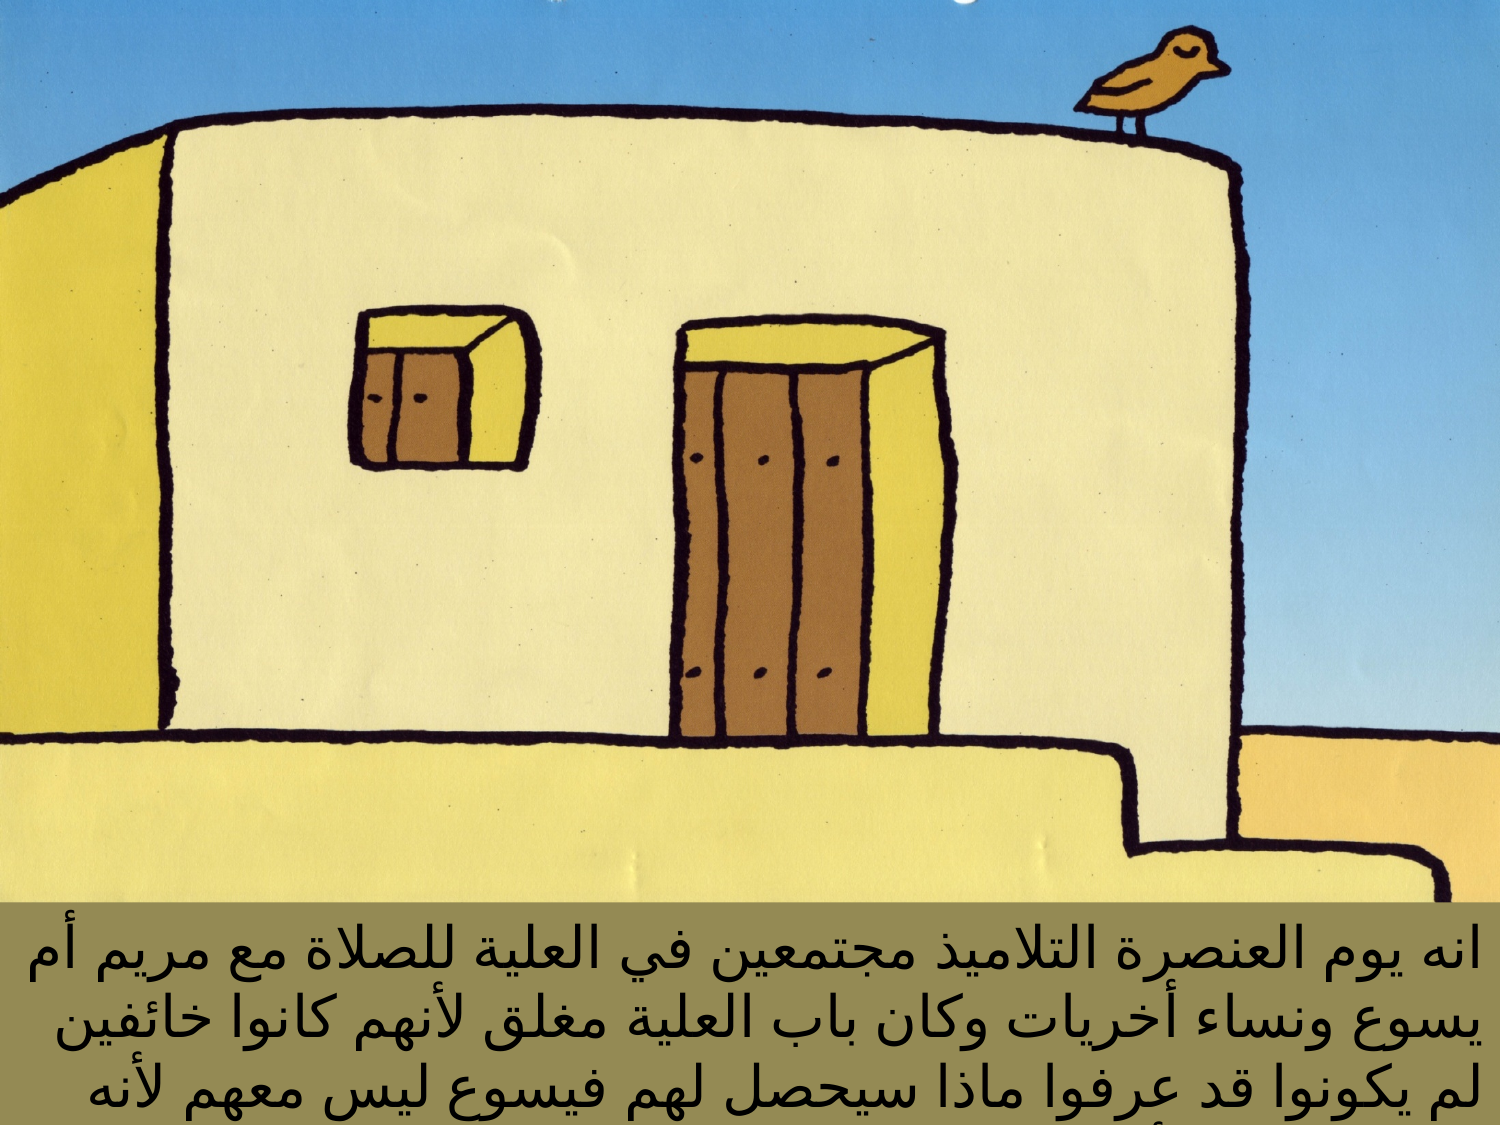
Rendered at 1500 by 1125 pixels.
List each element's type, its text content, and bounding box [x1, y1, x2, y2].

picture [0, 0, 1500, 903]
text_box انه يوم العنصرة التلاميذ مجتمعين في العلية للصلاة مع مريم أم يسوع ونساء أخريات وكان باب العلية مغلق لأنهم كانوا خائفين لم يكونوا قد عرفوا ماذا سيحصل لهم فيسوع ليس معهم لأنه قام من بين الأموات وصعد الى السماء [0, 909, 1500, 1125]
